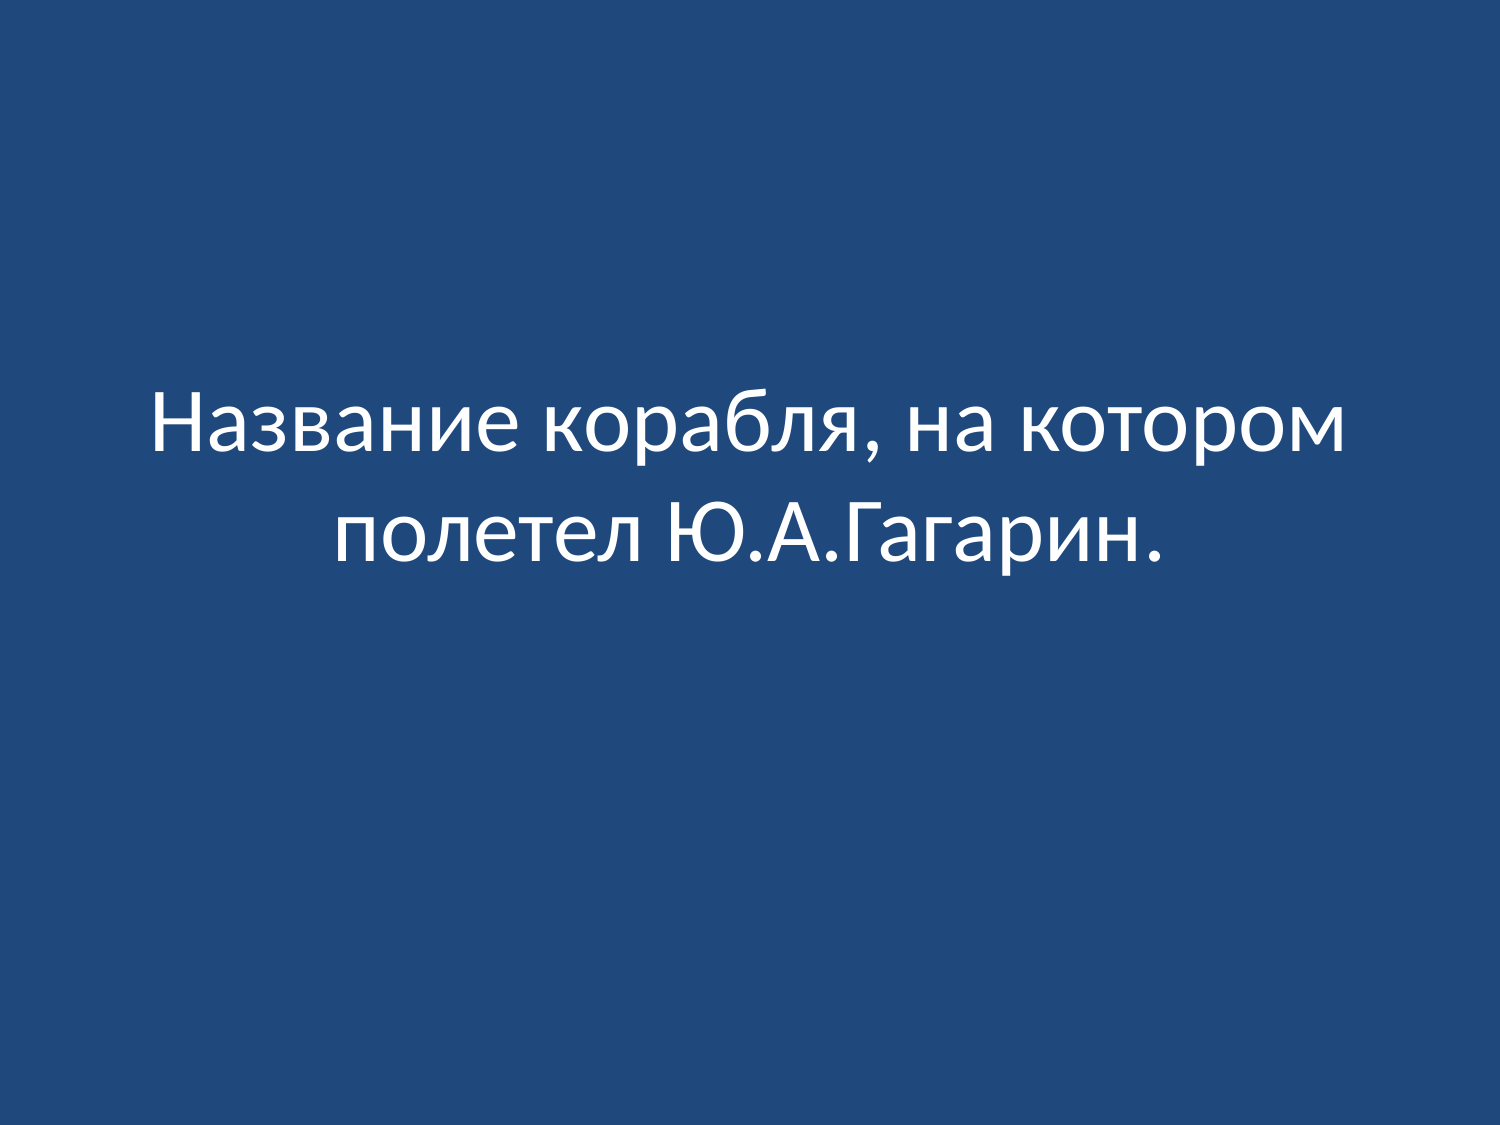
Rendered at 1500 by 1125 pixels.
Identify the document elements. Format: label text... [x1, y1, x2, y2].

title Название корабля, на котором полетел Ю.А.Гагарин. [112, 349, 1388, 591]
